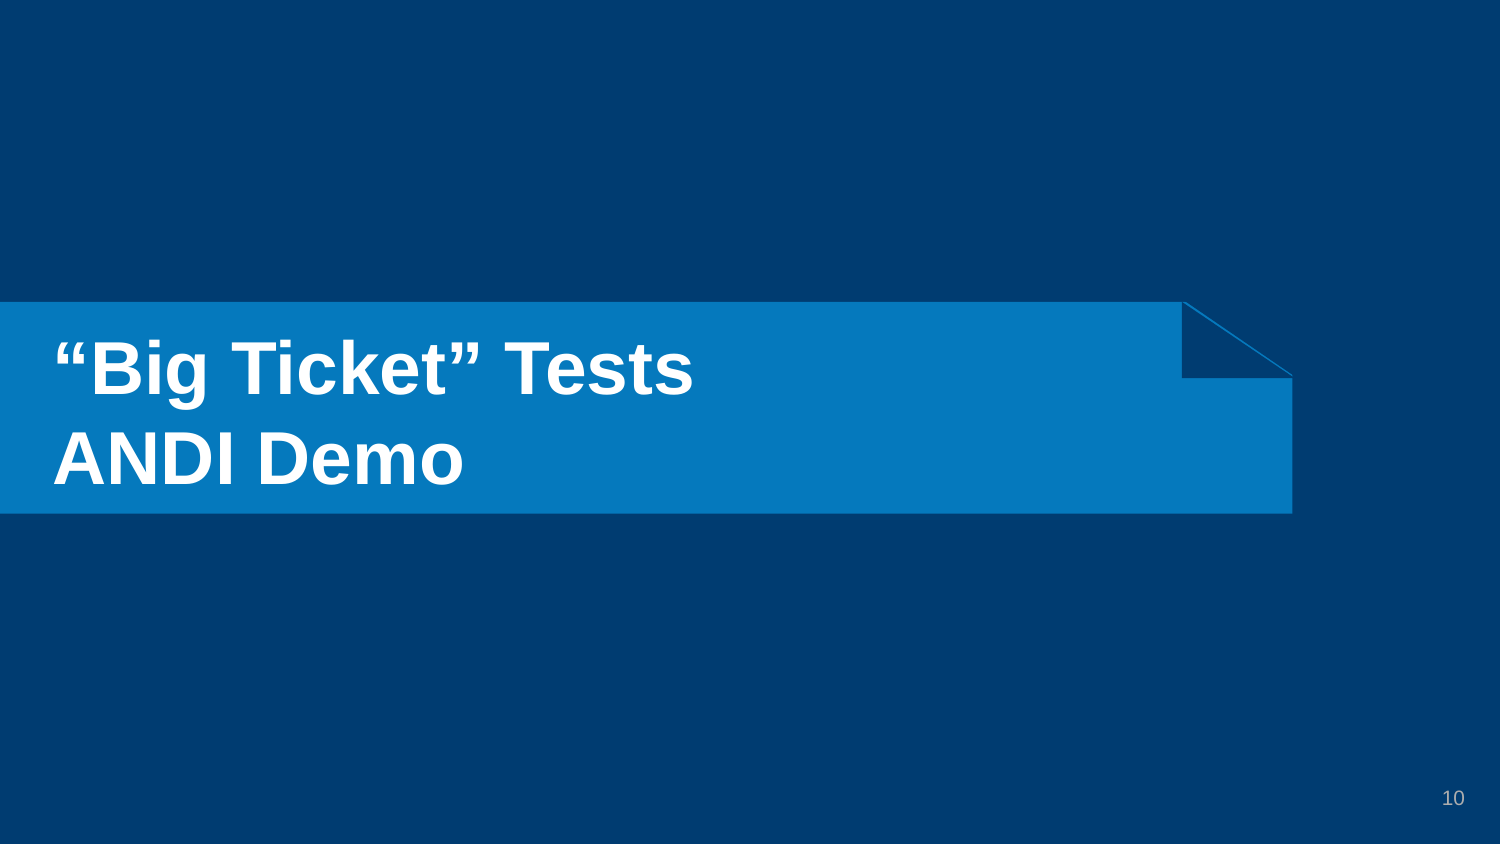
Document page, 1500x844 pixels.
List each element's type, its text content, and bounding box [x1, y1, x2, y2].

slide_number 10 [1389, 764, 1480, 830]
title “Big Ticket” Tests ANDI Demo [37, 330, 1025, 489]
